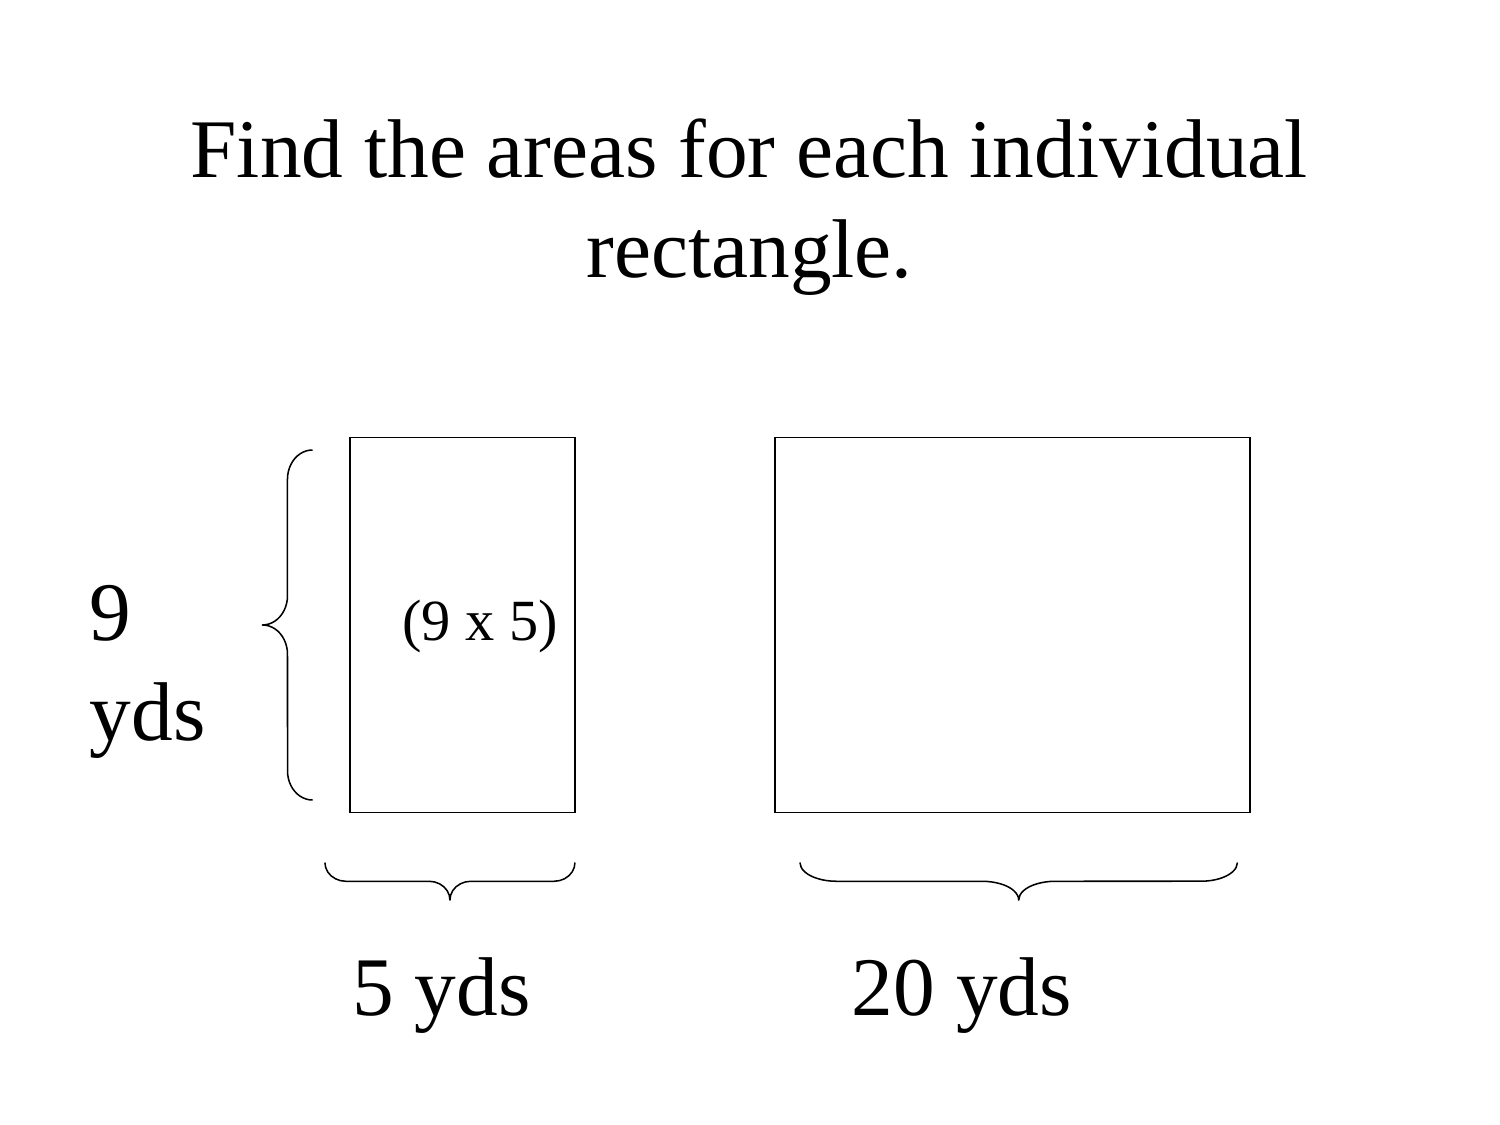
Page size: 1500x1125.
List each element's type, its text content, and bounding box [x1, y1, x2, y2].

text_box [774, 437, 1250, 813]
text_box 9 yds [75, 549, 263, 765]
text_box 20 yds [774, 924, 1238, 1040]
text_box [349, 437, 575, 813]
text_box [799, 862, 1238, 901]
text_box [324, 862, 575, 901]
text_box Find the areas for each individual rectangle. [112, 99, 1388, 288]
text_box (9 x 5) [387, 575, 588, 660]
text_box 5 yds [337, 924, 588, 1040]
text_box [262, 450, 313, 801]
